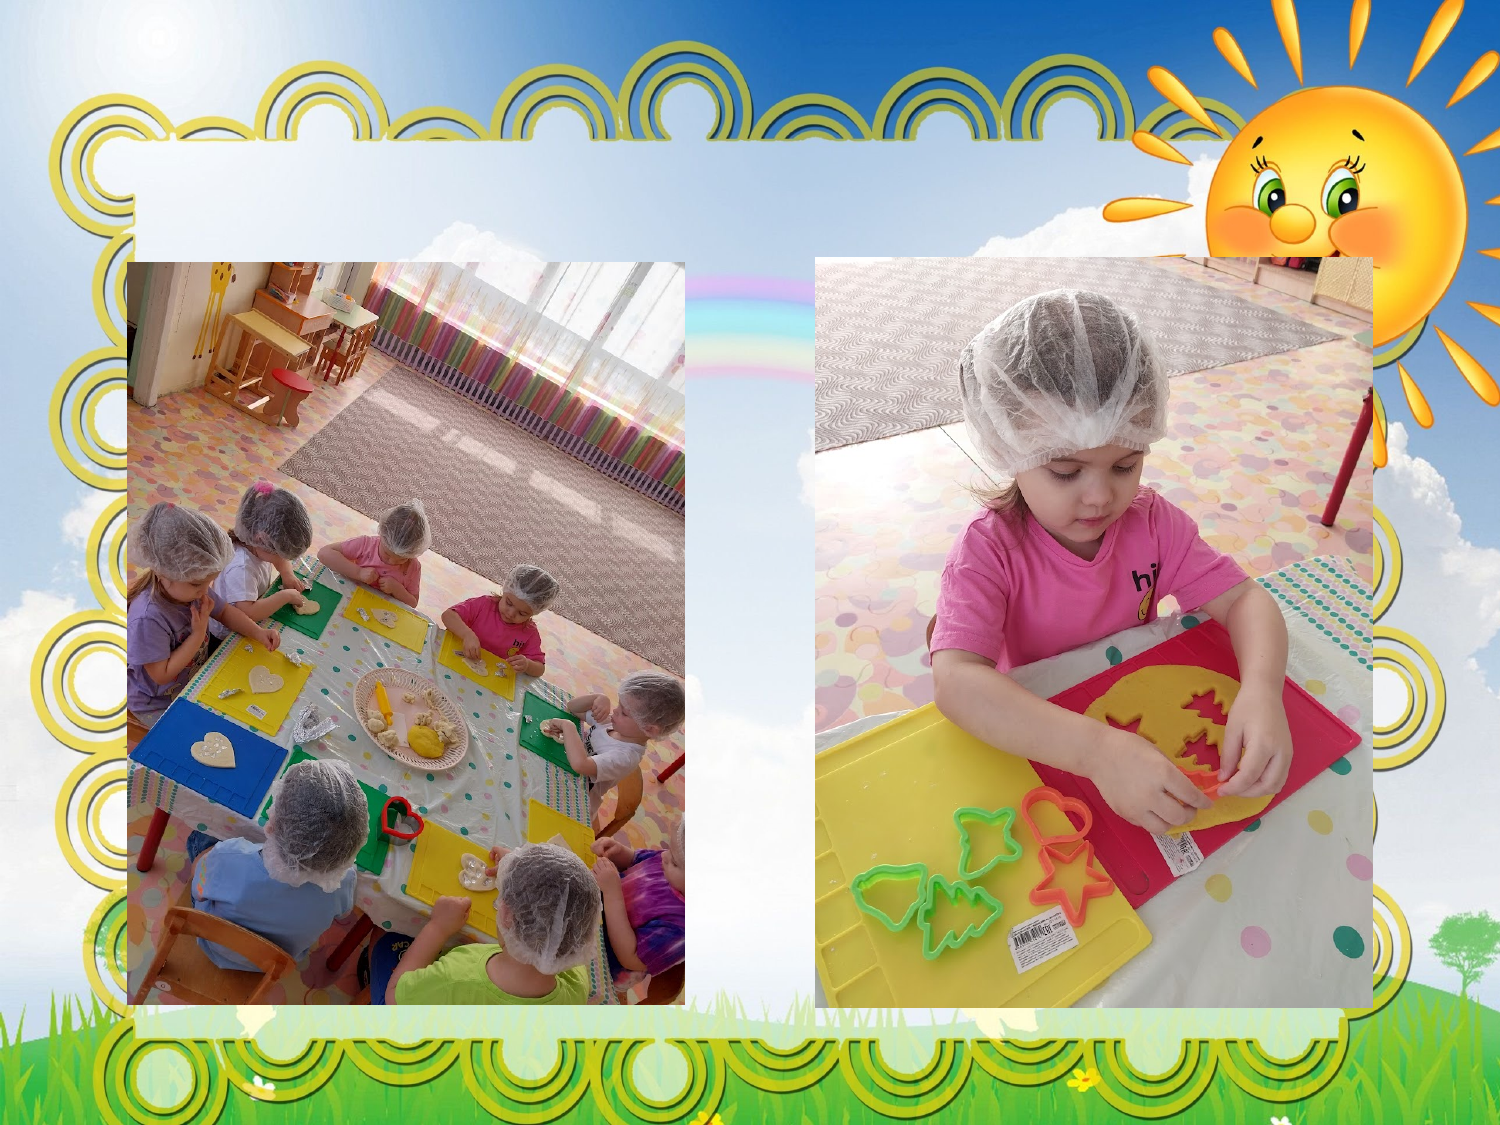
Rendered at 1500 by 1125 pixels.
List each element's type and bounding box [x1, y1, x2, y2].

list [815, 257, 1373, 1008]
picture [0, 0, 1500, 1125]
list [127, 262, 685, 1006]
